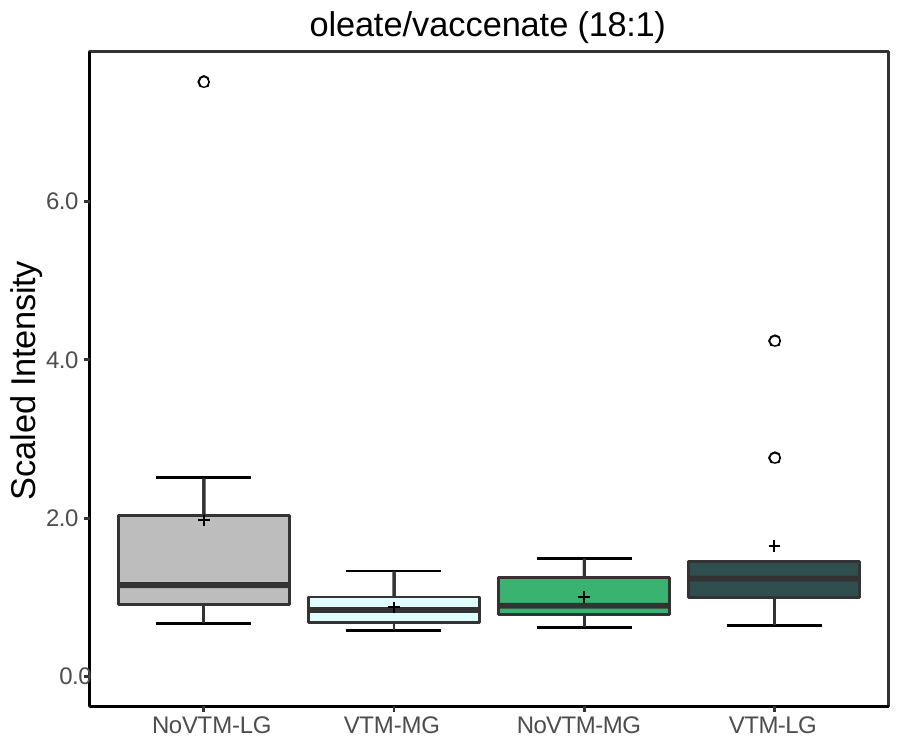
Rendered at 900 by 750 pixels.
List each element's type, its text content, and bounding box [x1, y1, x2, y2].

text_box 2.0 [44, 500, 78, 532]
text_box 4.0 [45, 342, 78, 373]
text_box VTM-LG [726, 721, 838, 738]
text_box NoVTM-MG [514, 721, 655, 738]
slide_number NoVTM-LG [150, 721, 290, 750]
text_box oleate/vaccenate (18:1) [307, 0, 671, 44]
text_box VTM-MG [341, 721, 463, 738]
text_box Scaled Intensity [1, 256, 45, 503]
footer 0.0 [57, 661, 95, 750]
text_box 6.0 [44, 183, 78, 215]
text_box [83, 50, 891, 713]
